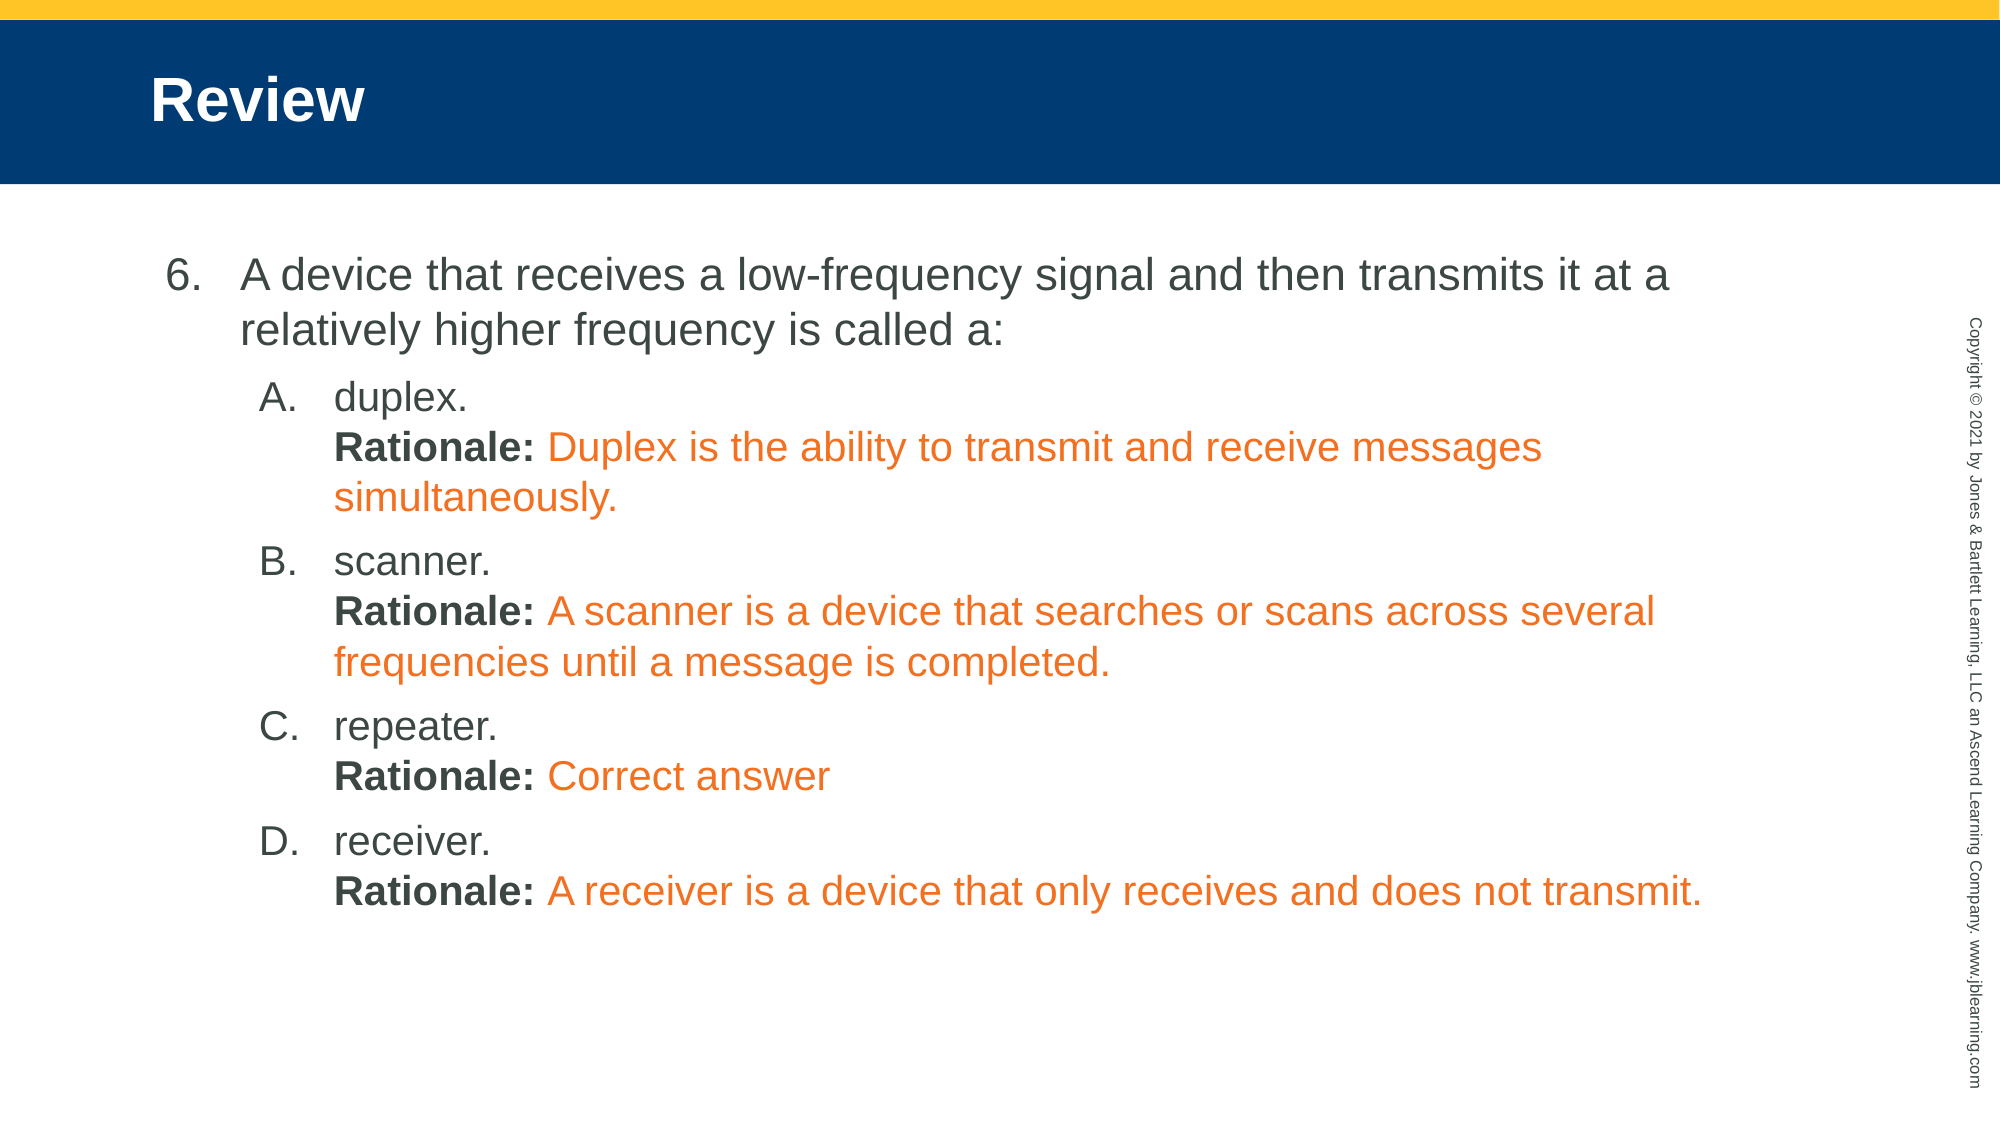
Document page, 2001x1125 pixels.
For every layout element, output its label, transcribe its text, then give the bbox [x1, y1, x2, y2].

title Review [0, 19, 2000, 185]
list A device that receives a low-frequency signal and then transmits it at a relatively higher frequency is called a: duplex. Rationale: Duplex is the ability to transmit and receive messages simultaneously. scanner. Rationale: A scanner is a device that searches or scans across several frequencies until a message is completed. repeater. Rationale: Correct answer receiver. Rationale: A receiver is a device that only receives and does not transmit. [150, 237, 1850, 1025]
